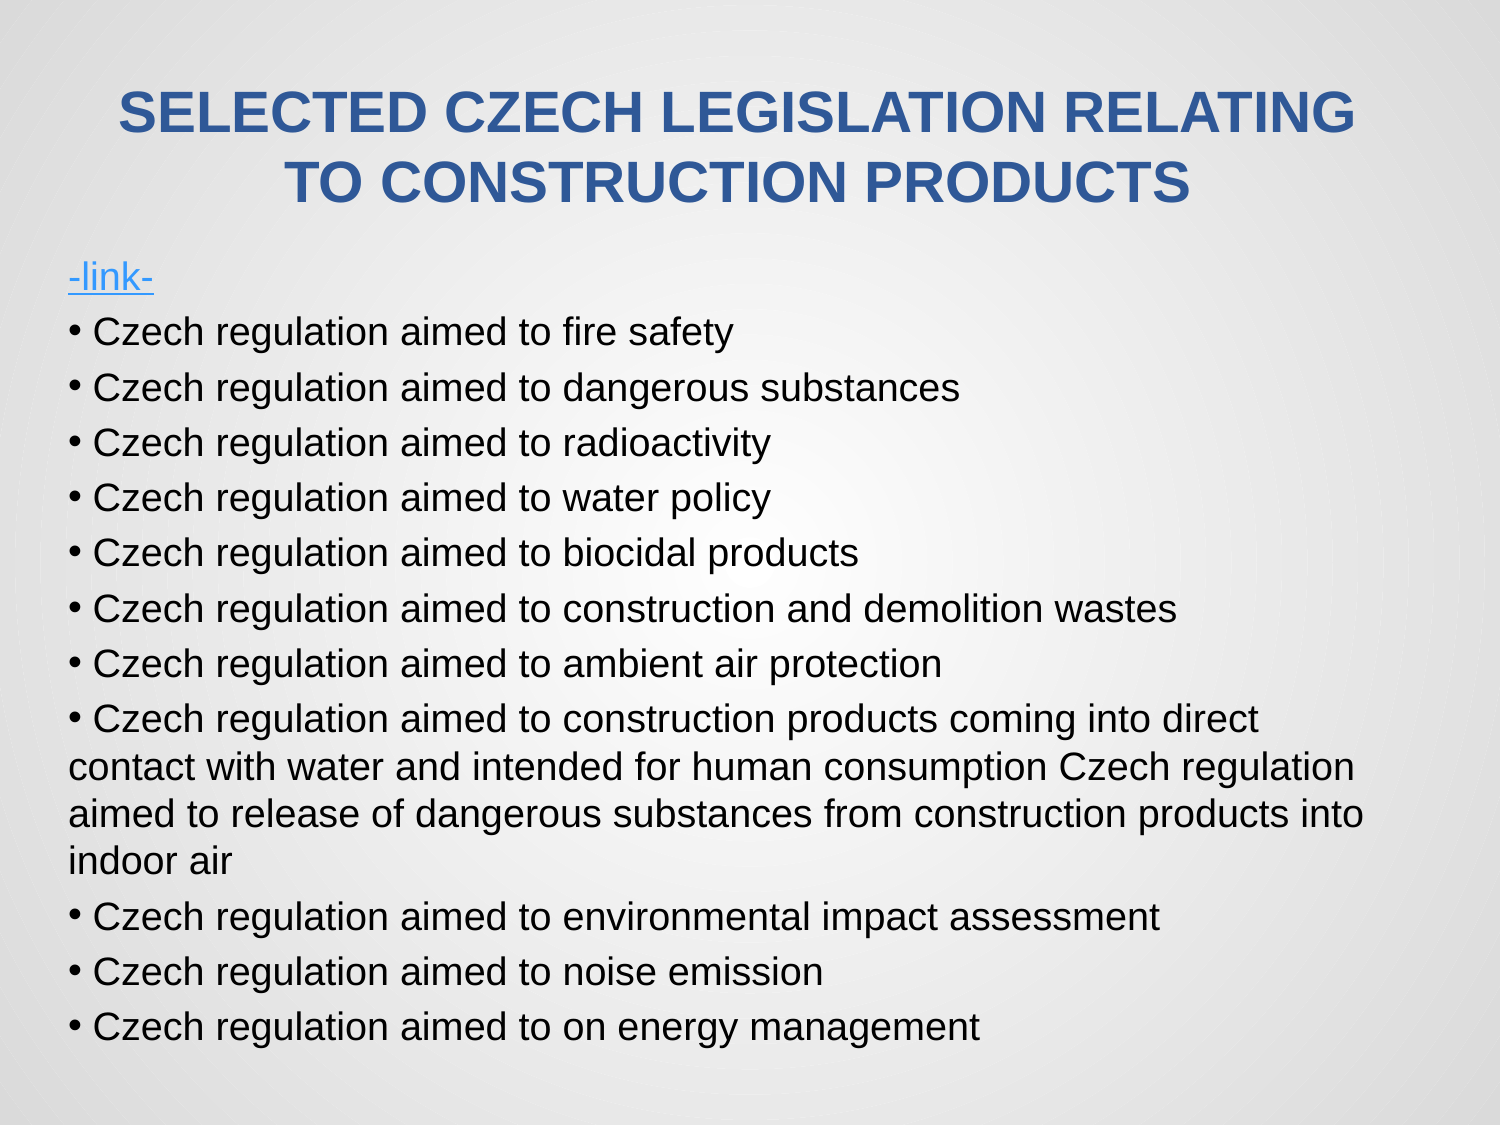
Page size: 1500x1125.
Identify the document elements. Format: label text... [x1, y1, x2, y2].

title selected Czech legislation relating to CONSTRUCTION PRODUCTs [100, 66, 1376, 220]
subtitle -link- Czech regulation aimed to fire safety Czech regulation aimed to dangerous substances Czech regulation aimed to radioactivity Czech regulation aimed to water policy Czech regulation aimed to biocidal products Czech regulation aimed to construction and demolition wastes Czech regulation aimed to ambient air protection Czech regulation aimed to construction products coming into direct contact with water and intended for human consumption Czech regulation aimed to release of dangerous substances from construction products into indoor air Czech regulation aimed to environmental impact assessment Czech regulation aimed to noise emission Czech regulation aimed to on energy management [53, 243, 1387, 1083]
